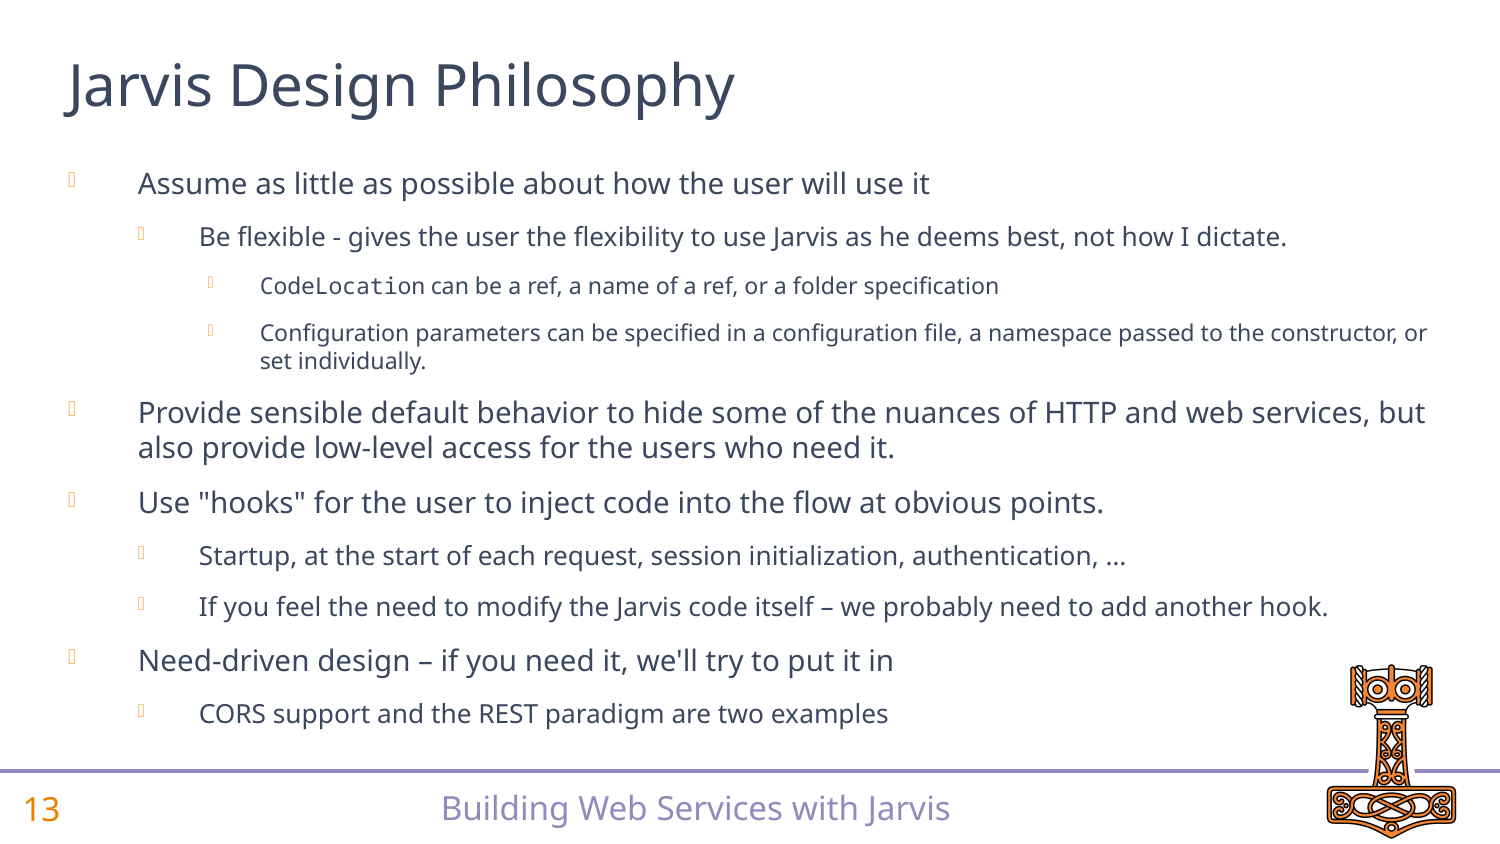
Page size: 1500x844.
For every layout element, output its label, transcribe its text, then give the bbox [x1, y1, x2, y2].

picture [1320, 655, 1461, 844]
list Assume as little as possible about how the user will use it Be flexible - gives the user the flexibility to use Jarvis as he deems best, not how I dictate. CodeLocation can be a ref, a name of a ref, or a folder specification Configuration parameters can be specified in a configuration file, a namespace passed to the constructor, or set individually. Provide sensible default behavior to hide some of the nuances of HTTP and web services, but also provide low-level access for the users who need it. Use "hooks" for the user to inject code into the flow at obvious points. Startup, at the start of each request, session initialization, authentication, … If you feel the need to modify the Jarvis code itself – we probably need to add another hook. Need-driven design – if you need it, we'll try to put it in CORS support and the REST paradigm are two examples [53, 157, 1447, 740]
title Jarvis Design Philosophy [53, 43, 1203, 126]
